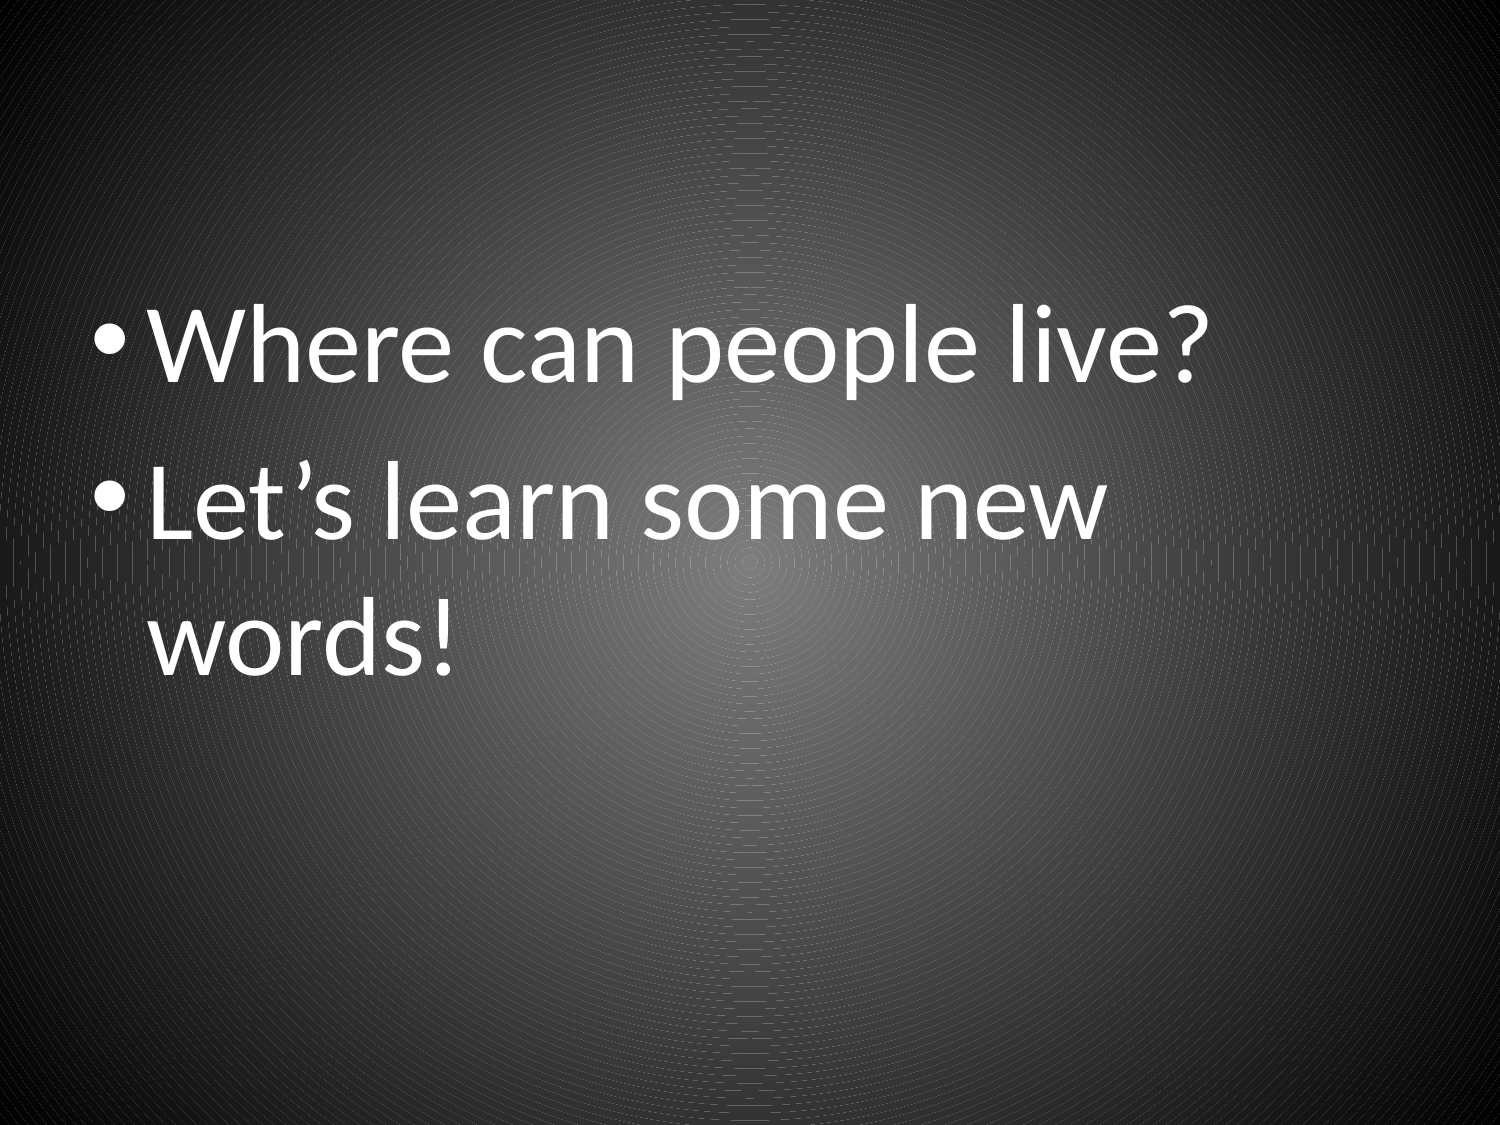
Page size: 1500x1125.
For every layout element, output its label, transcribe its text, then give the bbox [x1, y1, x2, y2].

list Where can people live? Let’s learn some new words! [75, 262, 1425, 1005]
